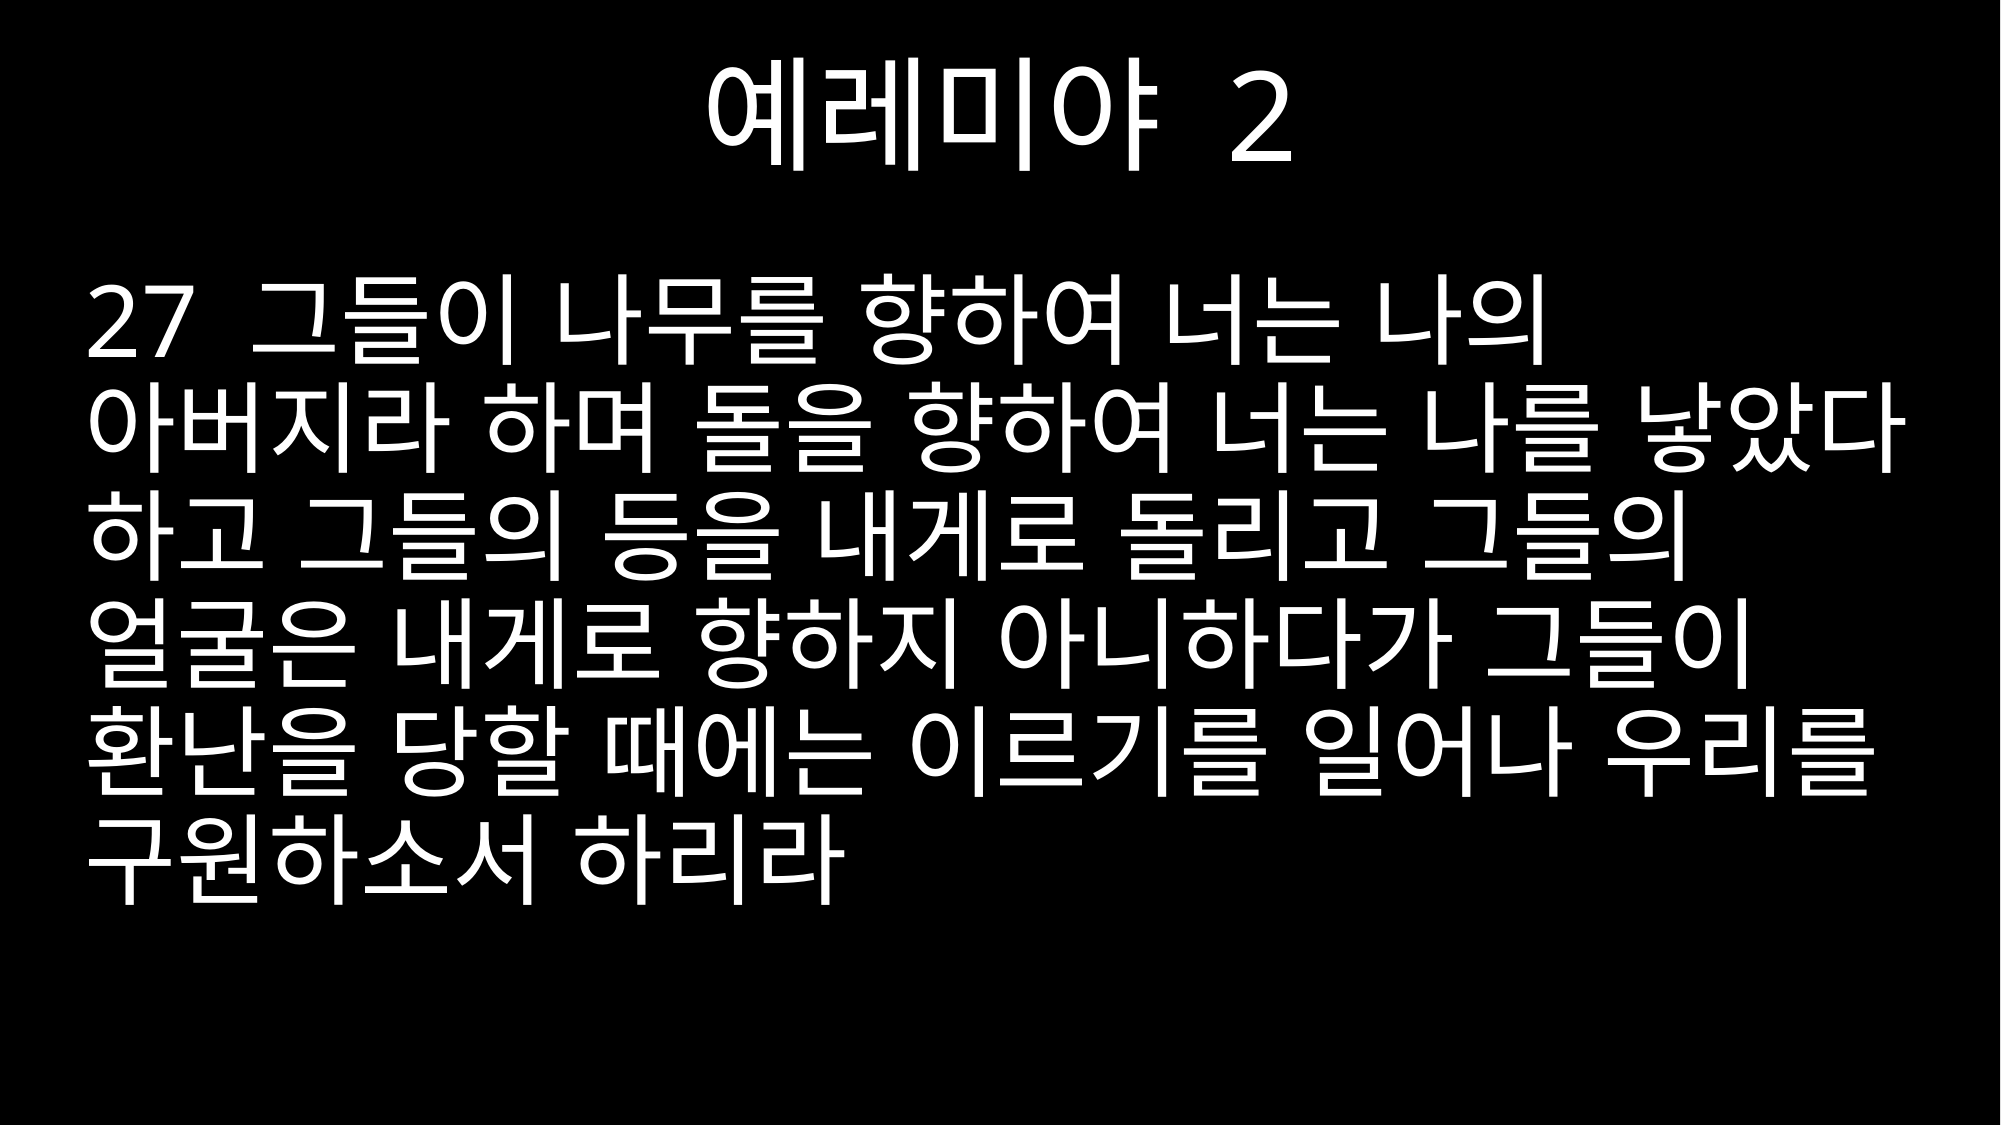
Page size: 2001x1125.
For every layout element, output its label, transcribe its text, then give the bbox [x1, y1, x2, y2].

list 27 그들이 나무를 향하여 너는 나의 아버지라 하며 돌을 향하여 너는 나를 낳았다 하고 그들의 등을 내게로 돌리고 그들의 얼굴은 내게로 향하지 아니하다가 그들이 환난을 당할 때에는 이르기를 일어나 우리를 구원하소서 하리라 [69, 263, 1953, 423]
footer 예레미야 2 [0, 32, 2000, 192]
picture [0, 0, 2001, 1125]
